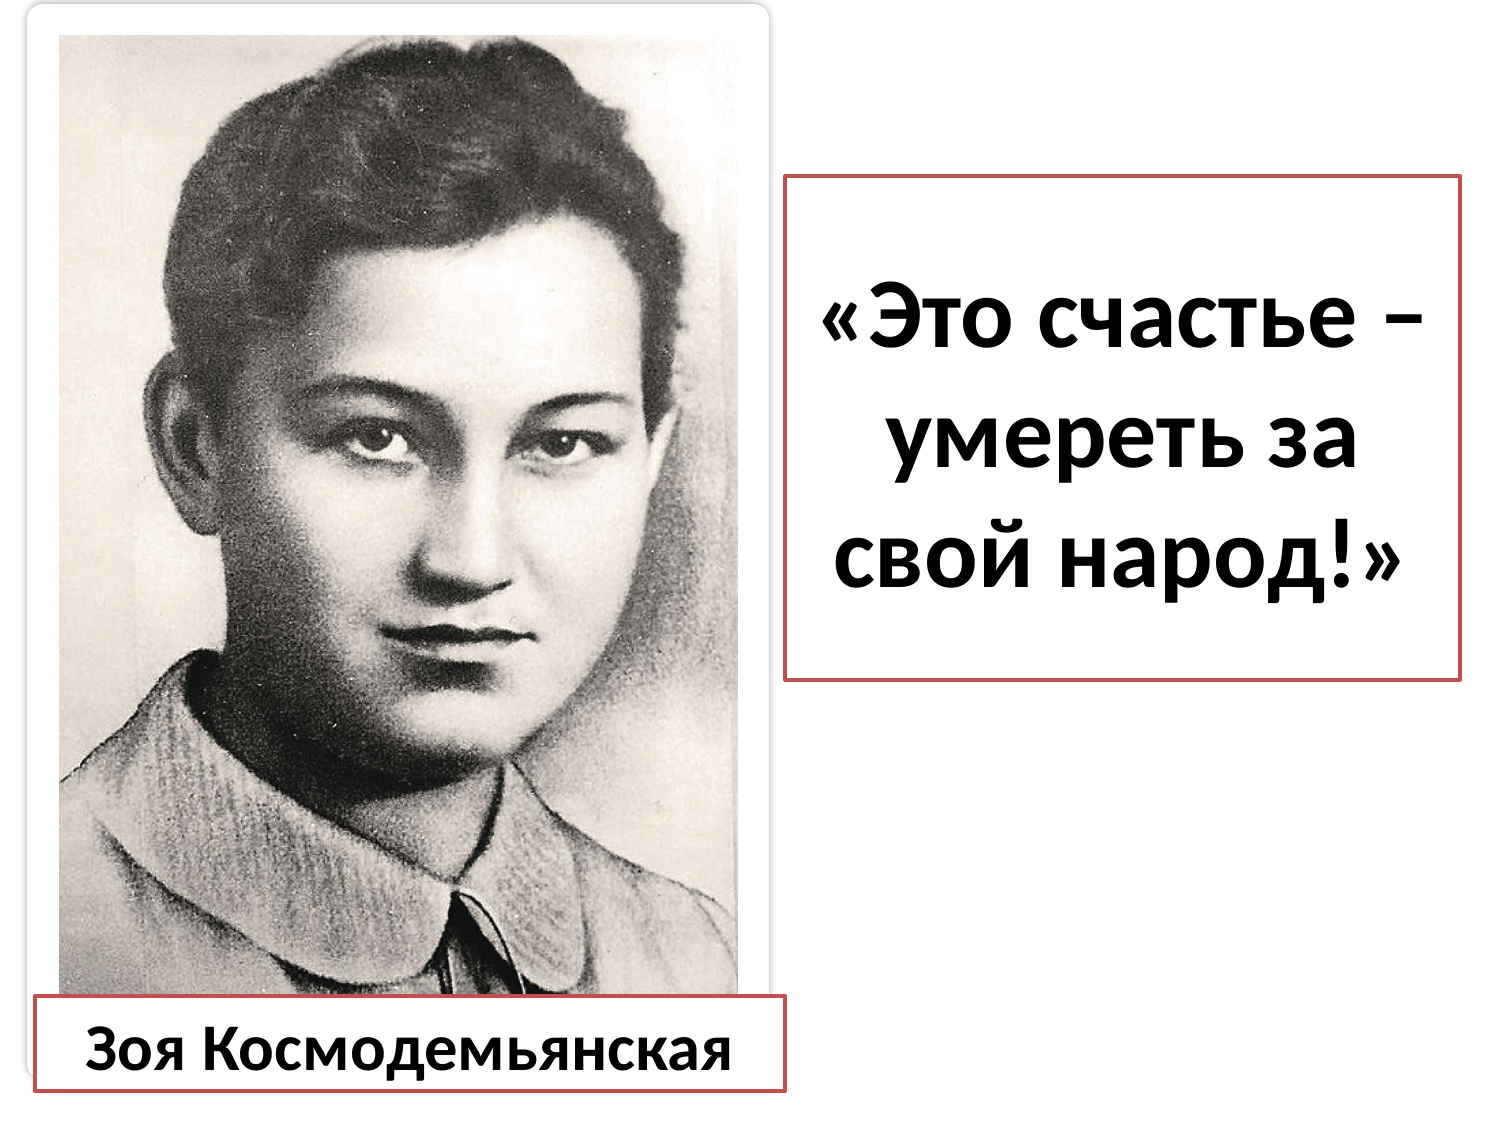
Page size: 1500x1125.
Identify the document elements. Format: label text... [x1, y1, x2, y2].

text_box Зоя Космодемьянская [33, 994, 787, 1093]
picture [58, 34, 739, 1048]
title «Это счастье – умереть за свой народ!» [783, 174, 1462, 682]
